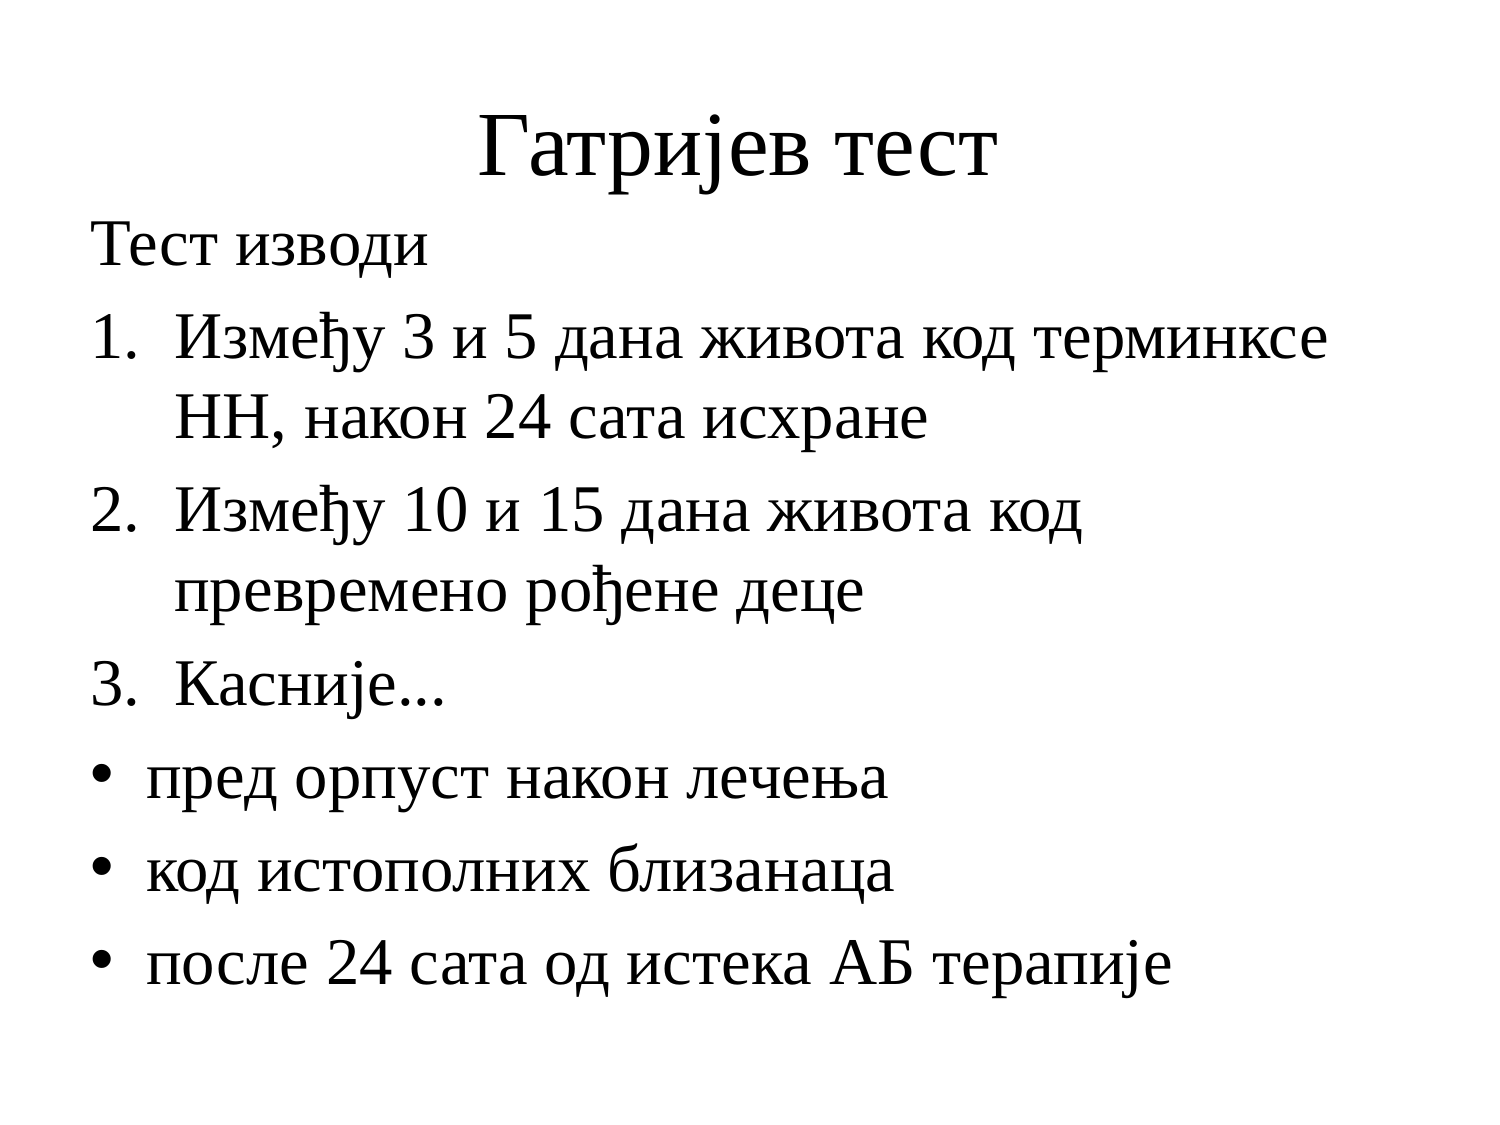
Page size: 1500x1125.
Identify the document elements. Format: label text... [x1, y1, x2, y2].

list Тест изводи Између 3 и 5 дана живота код терминксе НН, након 24 сата исхране Између 10 и 15 дана живота код превремено рођене деце Касније... пред орпуст након лечења код истополних близанаца после 24 сата од истека АБ терапије [75, 191, 1425, 1025]
title Гатријев тест [75, 45, 1425, 191]
